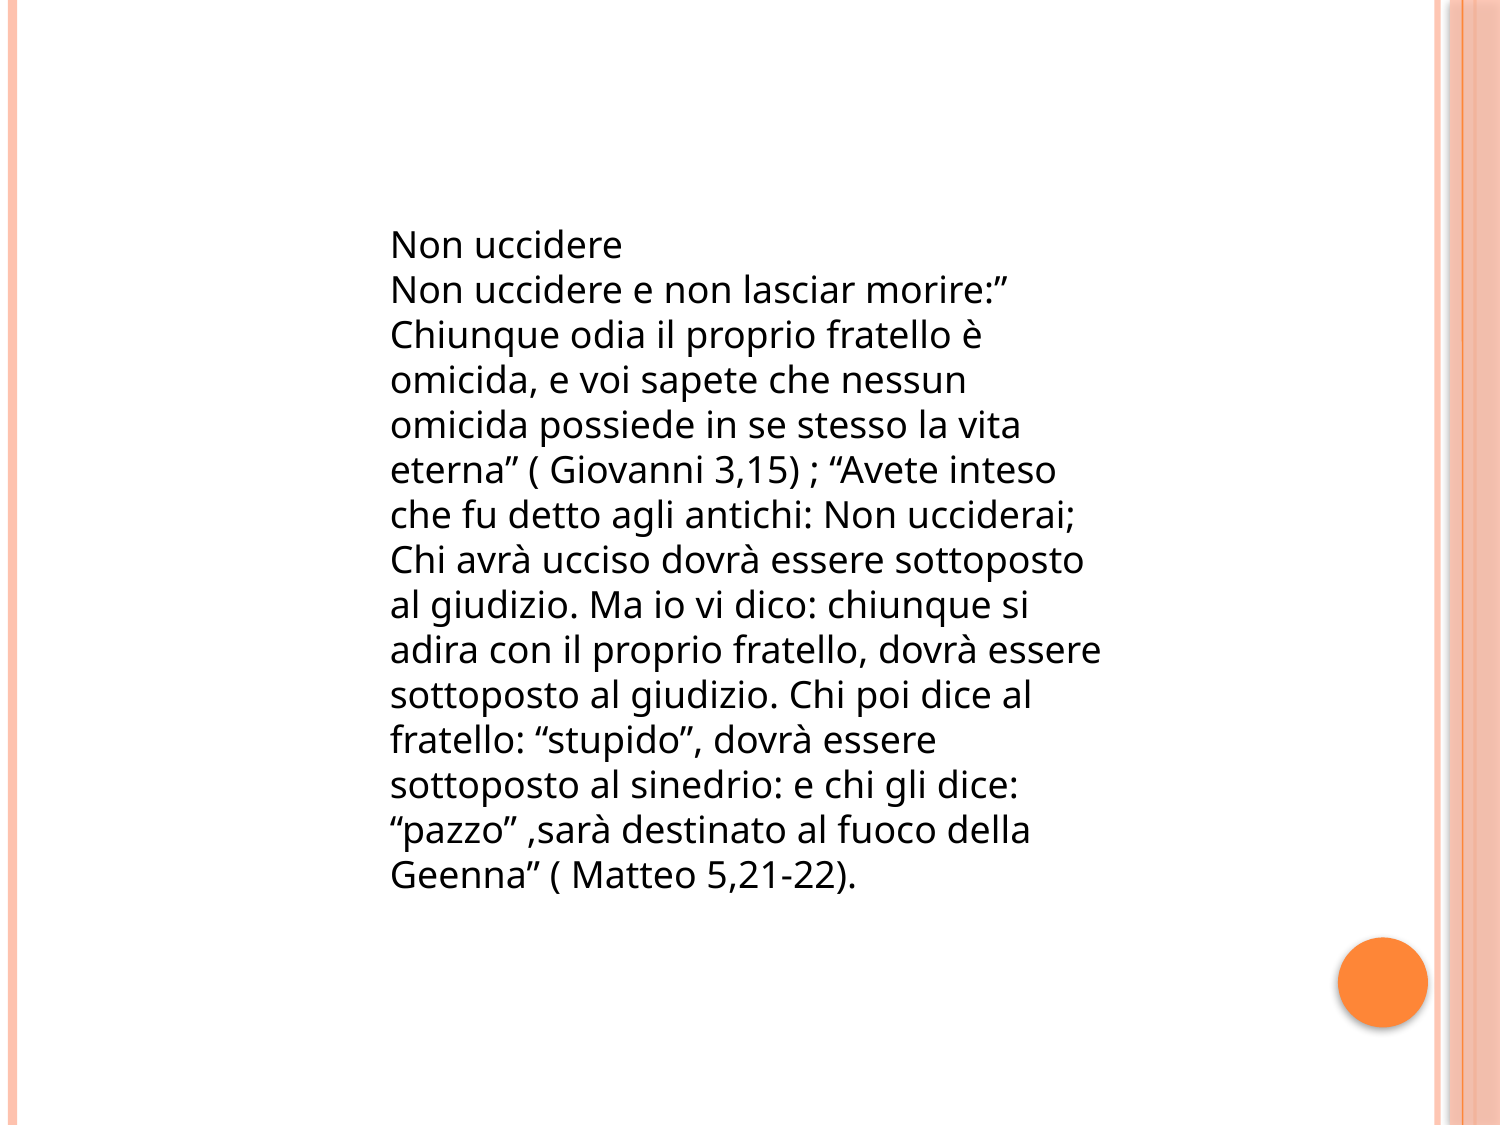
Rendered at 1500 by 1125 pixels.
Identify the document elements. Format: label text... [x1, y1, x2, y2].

text_box Non uccidere Non uccidere e non lasciar morire:” Chiunque odia il proprio fratello è omicida, e voi sapete che nessun omicida possiede in se stesso la vita eterna” ( Giovanni 3,15) ; “Avete inteso che fu detto agli antichi: Non ucciderai; Chi avrà ucciso dovrà essere sottoposto al giudizio. Ma io vi dico: chiunque si adira con il proprio fratello, dovrà essere sottoposto al giudizio. Chi poi dice al fratello: “stupido”, dovrà essere sottoposto al sinedrio: e chi gli dice: “pazzo” ,sarà destinato al fuoco della Geenna” ( Matteo 5,21-22). [374, 214, 1125, 904]
